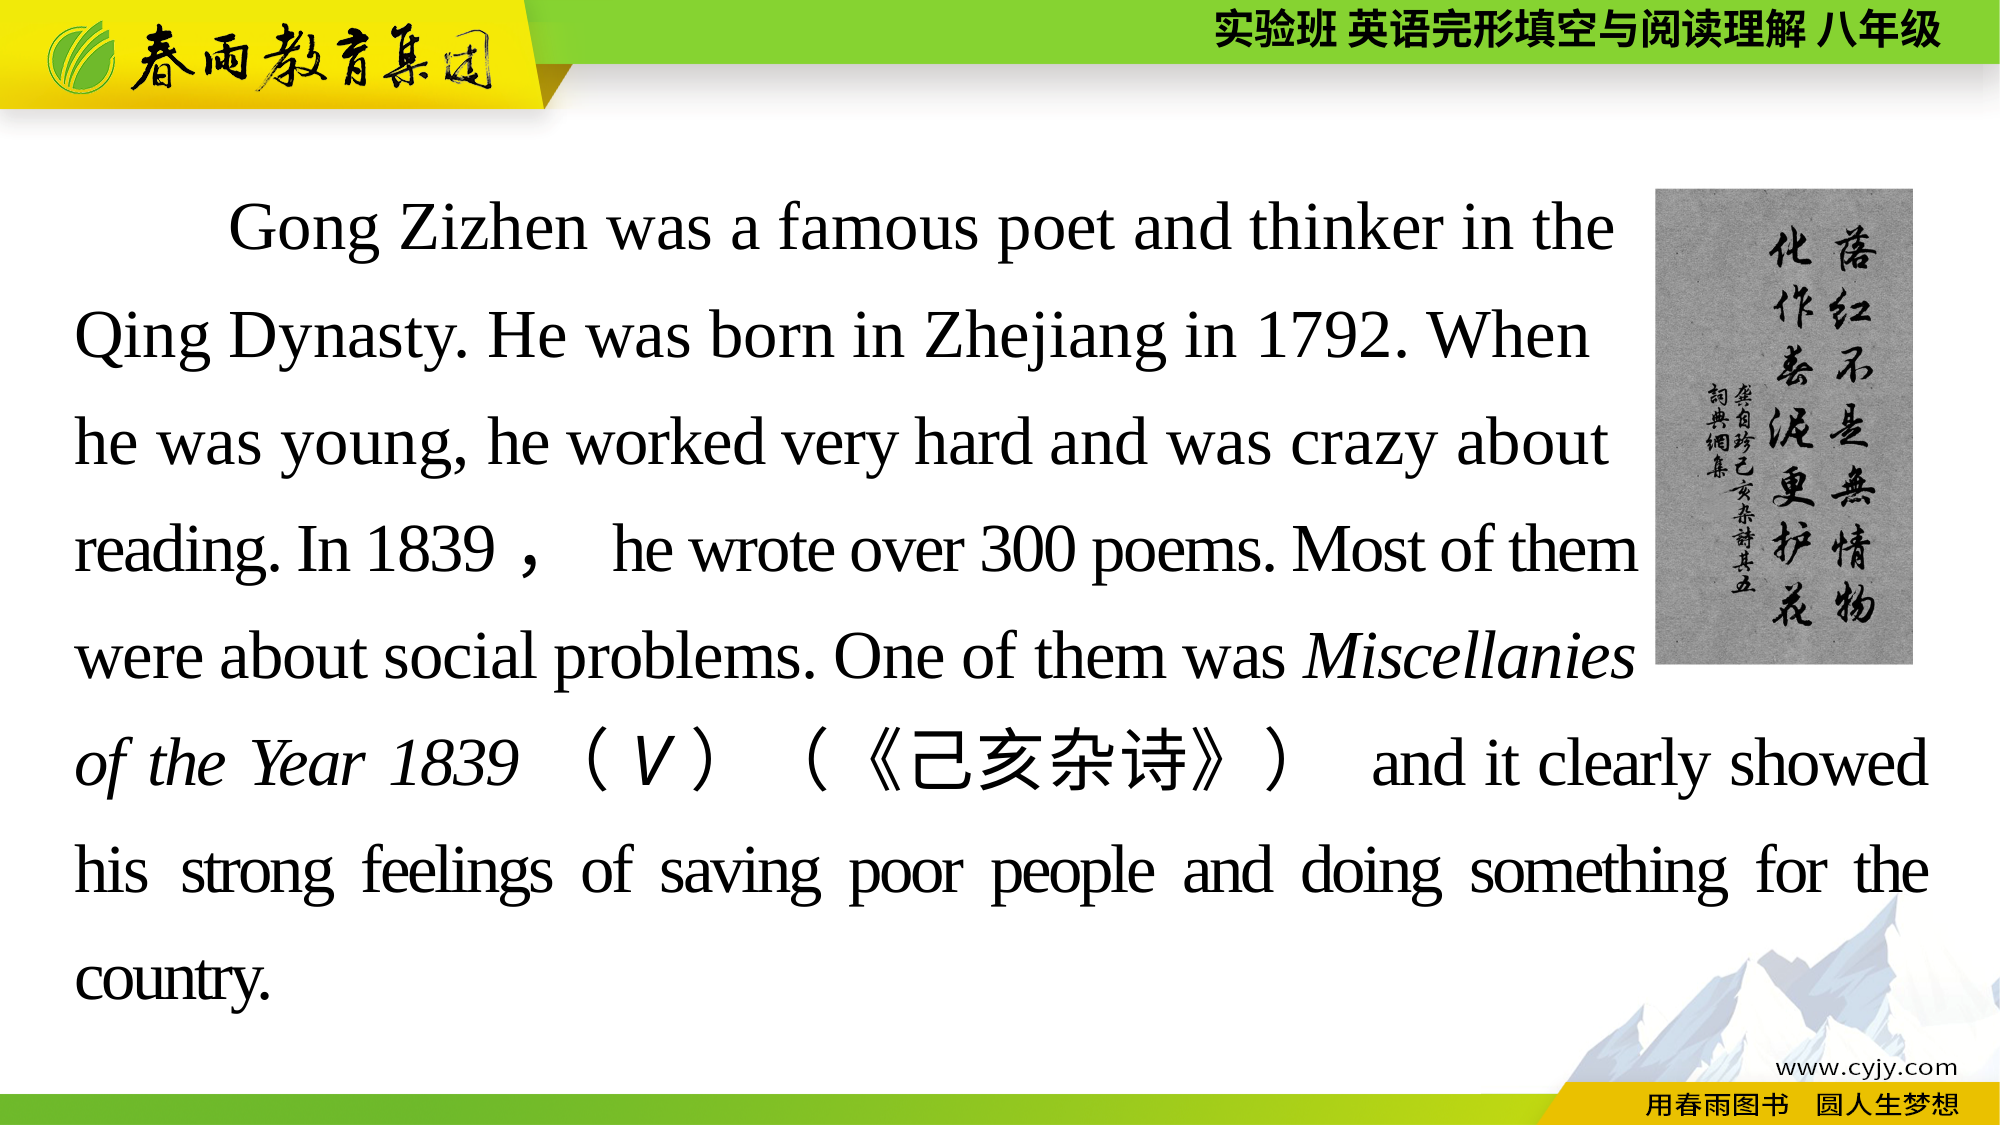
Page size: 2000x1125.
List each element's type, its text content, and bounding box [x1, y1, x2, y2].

picture [0, 0, 2000, 1125]
list Gong Zizhen was a famous poet and thinker in the Qing Dynasty. He was born in Zhejiang in 1792. When he was young, he worked very hard and was crazy about reading. In 1839， he wrote over 300 poems. Most of them were about social problems. One of them was Miscellanies of the Year 1839（V）（《己亥杂诗》） and it clearly showed his strong feelings of saving poor people and doing something for the country. [59, 149, 1944, 923]
